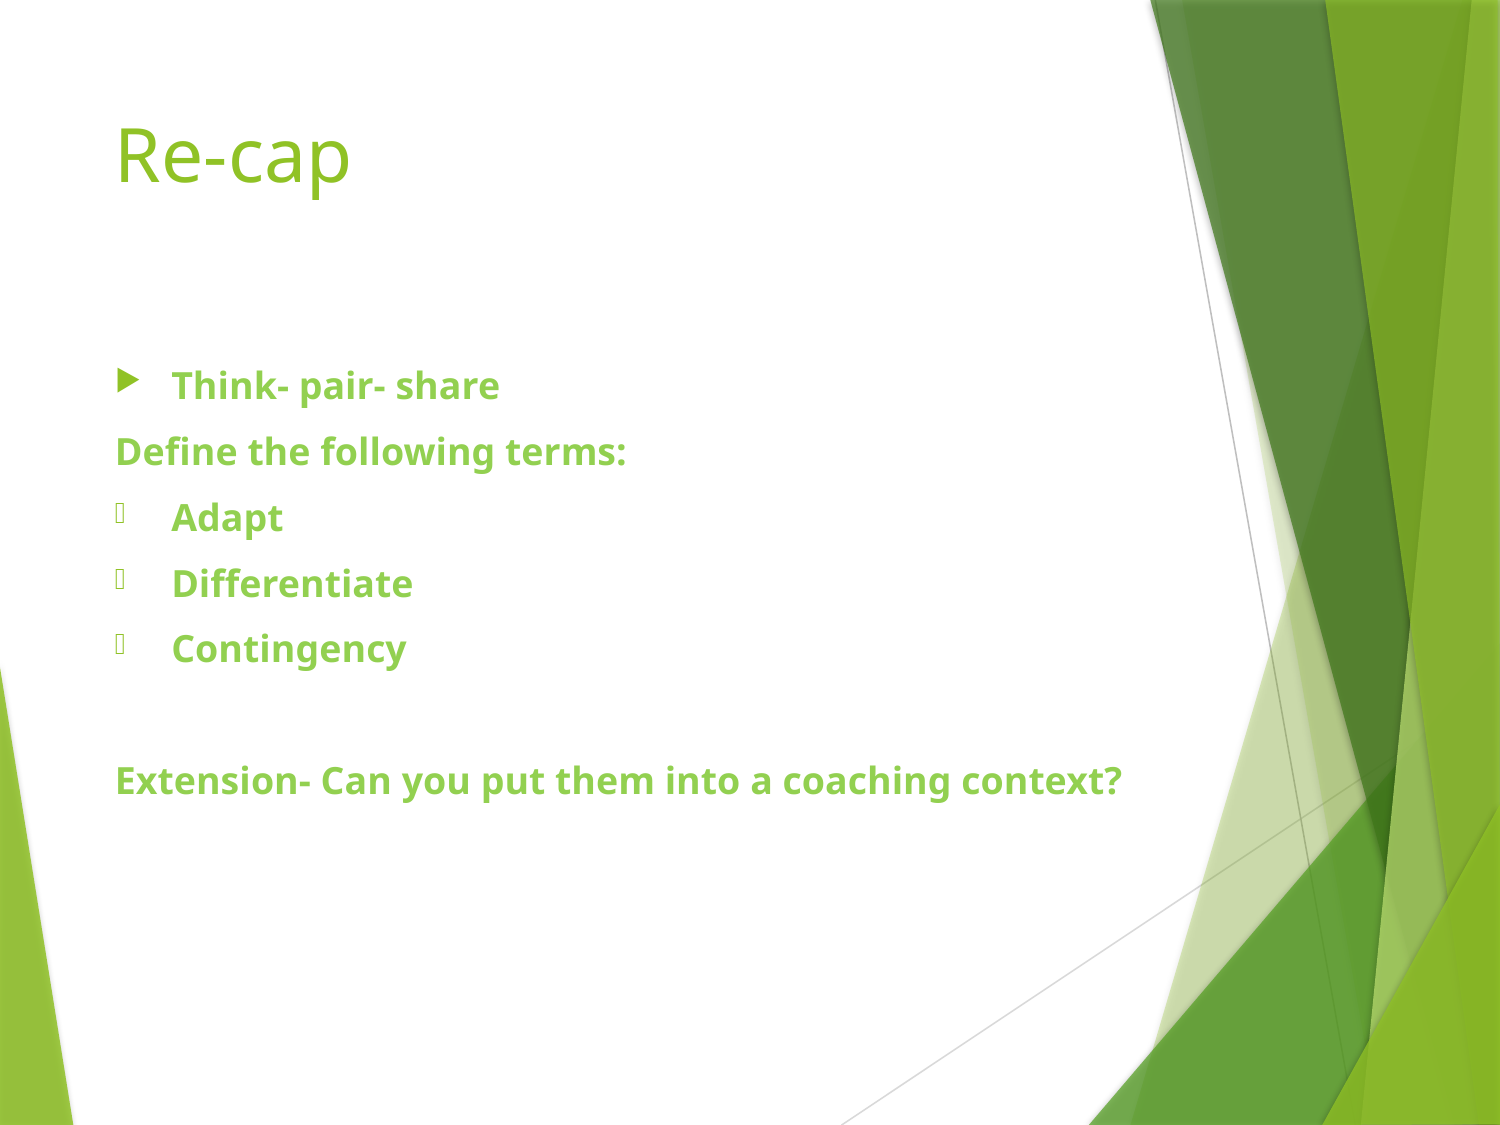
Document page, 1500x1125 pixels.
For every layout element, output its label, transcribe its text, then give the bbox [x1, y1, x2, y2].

list Think- pair- share Define the following terms: Adapt Differentiate Contingency Extension- Can you put them into a coaching context? [99, 354, 1142, 992]
title Re-cap [99, 99, 1142, 317]
